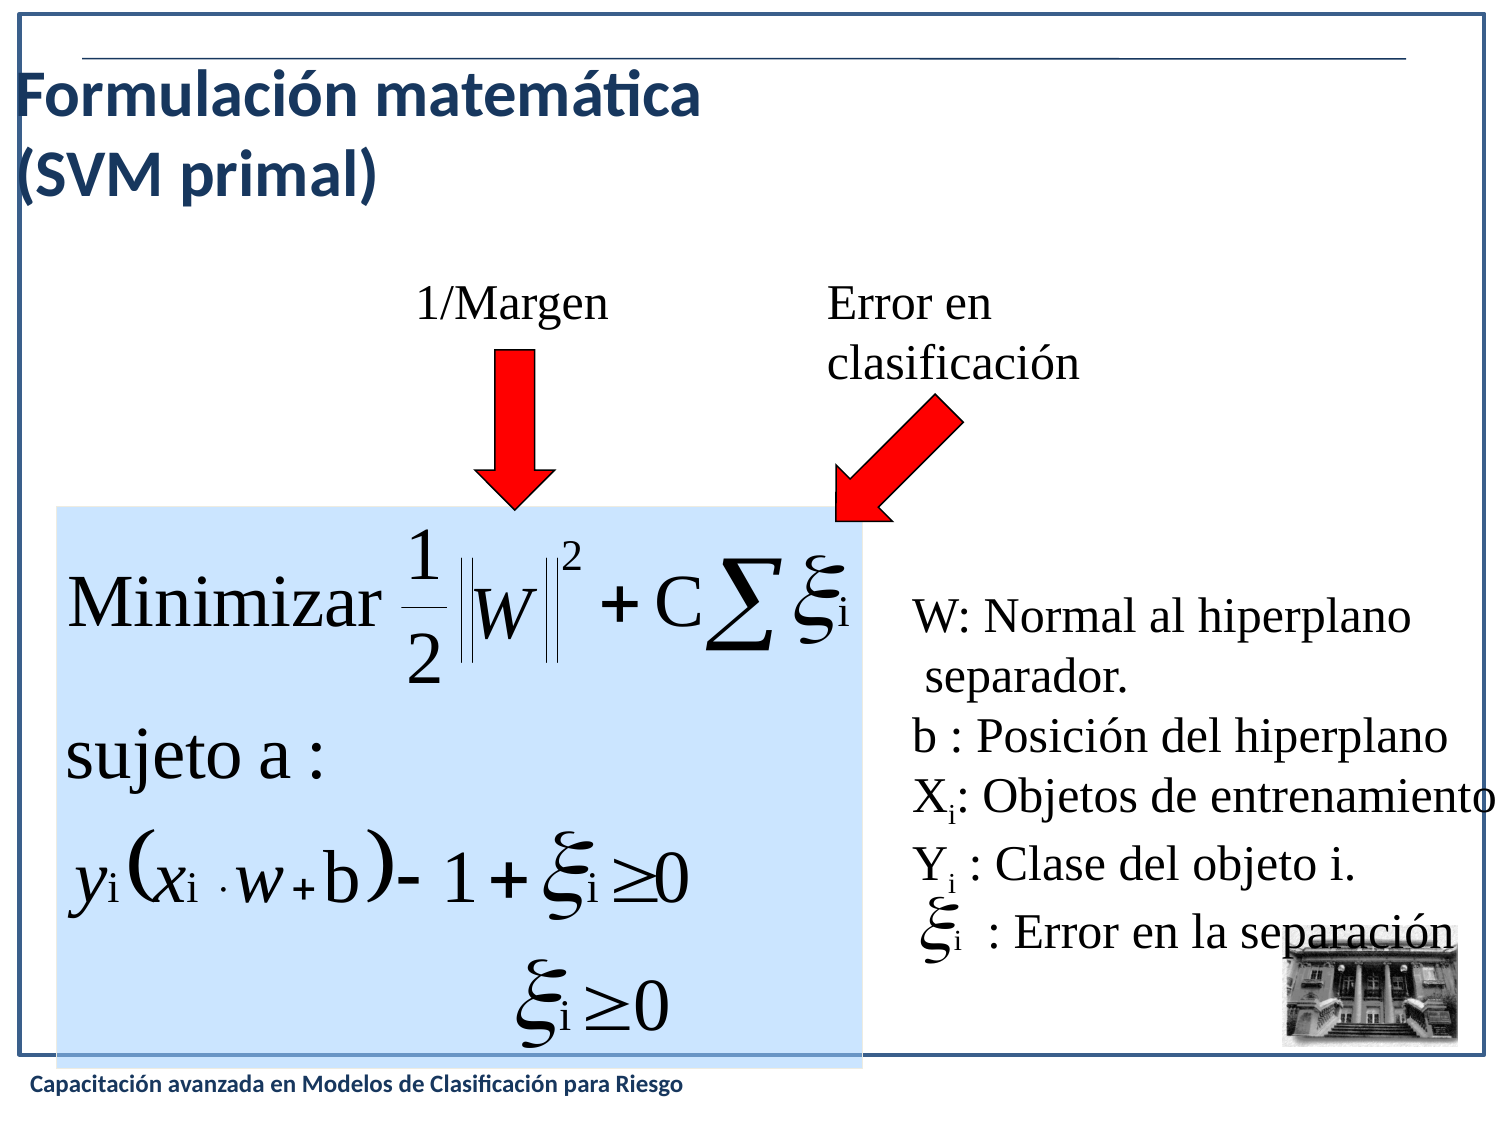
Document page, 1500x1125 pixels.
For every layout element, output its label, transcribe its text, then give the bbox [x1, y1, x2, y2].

text_box 1/Margen [400, 262, 624, 338]
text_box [55, 506, 863, 1069]
title Formulación matemática (SVM primal) [0, 54, 1401, 205]
picture [1282, 1027, 1458, 1047]
text_box W: Normal al hiperplano separador. b : Posición del hiperplano Xi: Objetos de entrenamiento Yi : Clase del objeto i. : Error en la separación [897, 574, 1500, 1027]
text_box [474, 349, 555, 504]
text_box [835, 394, 964, 522]
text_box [914, 887, 974, 976]
text_box Error en clasificación [812, 262, 1096, 398]
